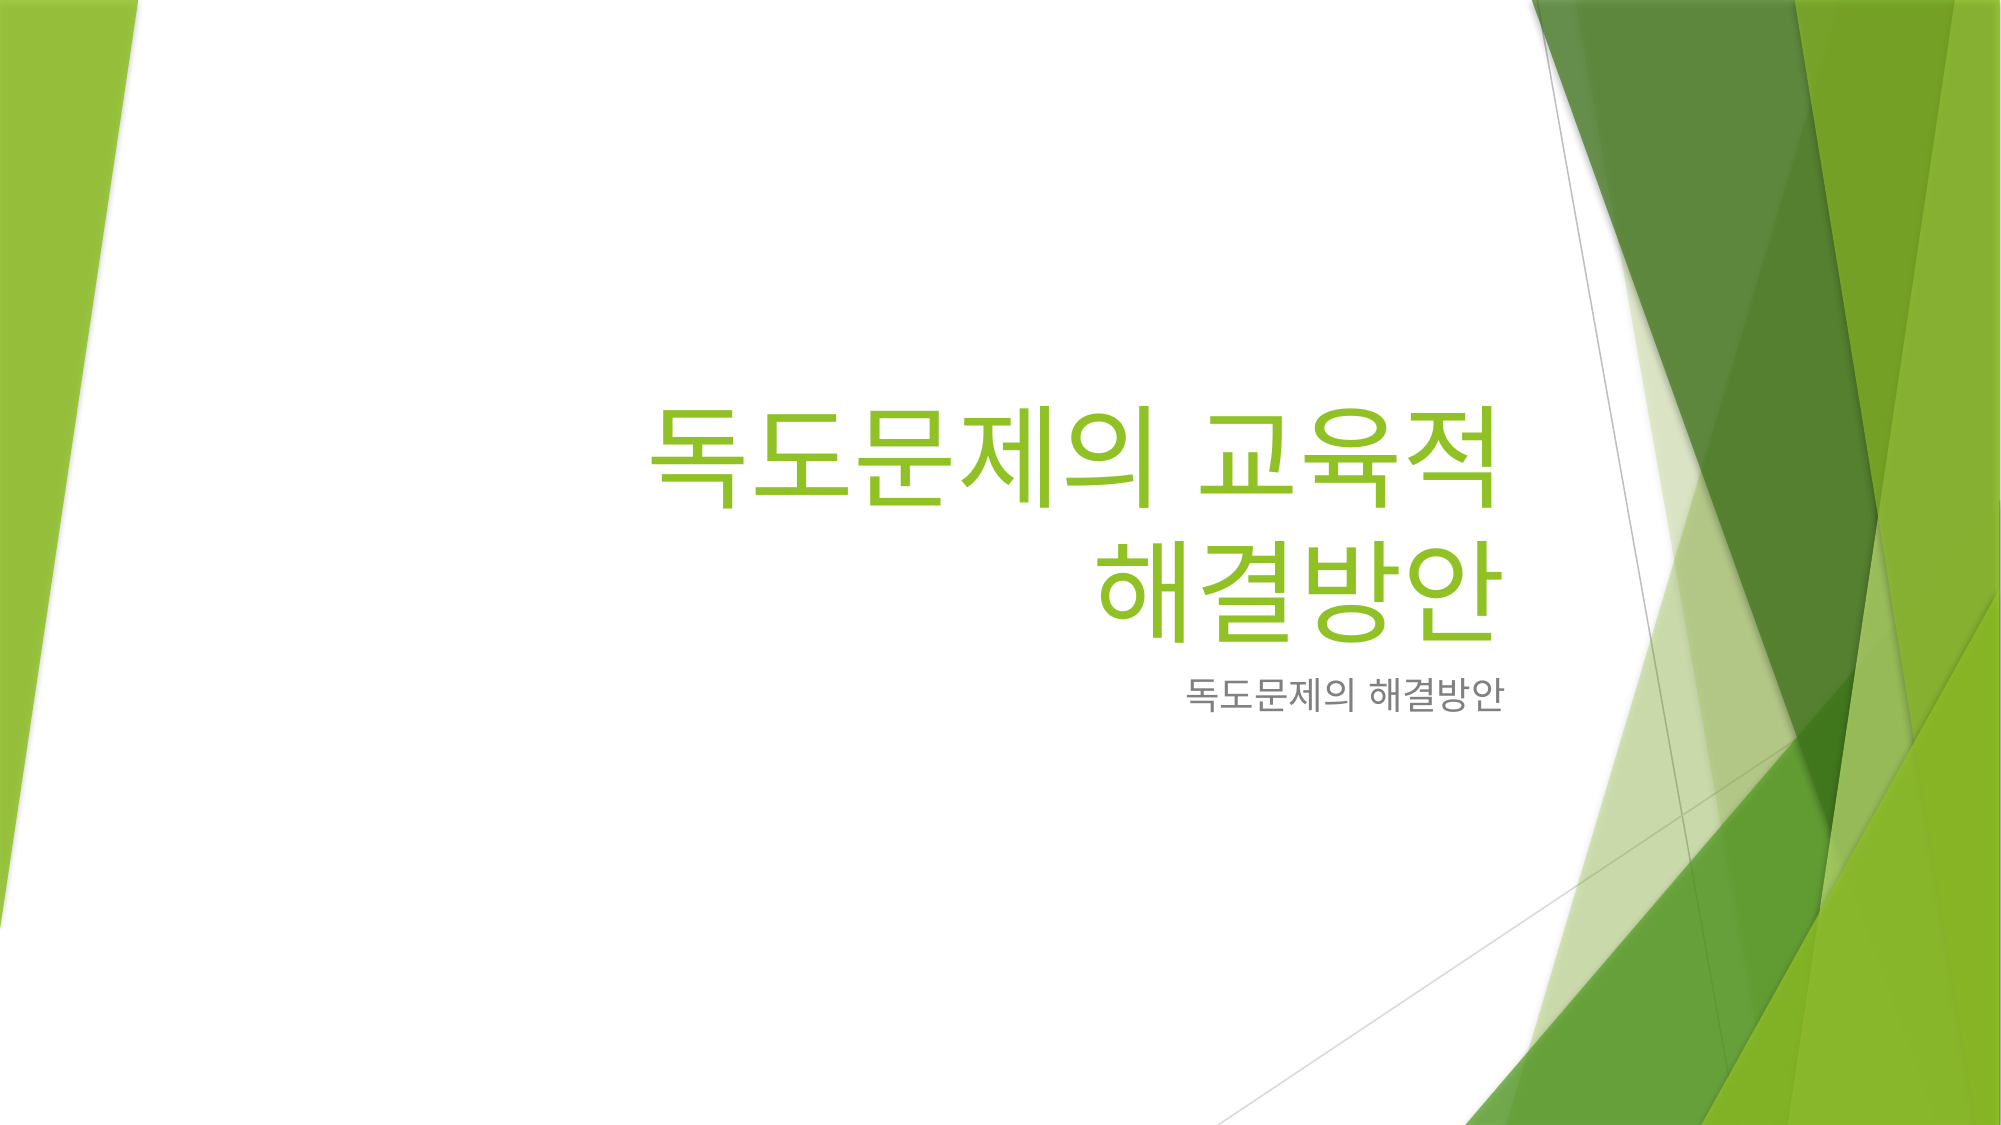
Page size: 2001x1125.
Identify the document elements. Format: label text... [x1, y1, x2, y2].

subtitle 독도문제의 해결방안 [247, 664, 1522, 845]
title 독도문제의 교육적 해결방안 [247, 394, 1522, 664]
